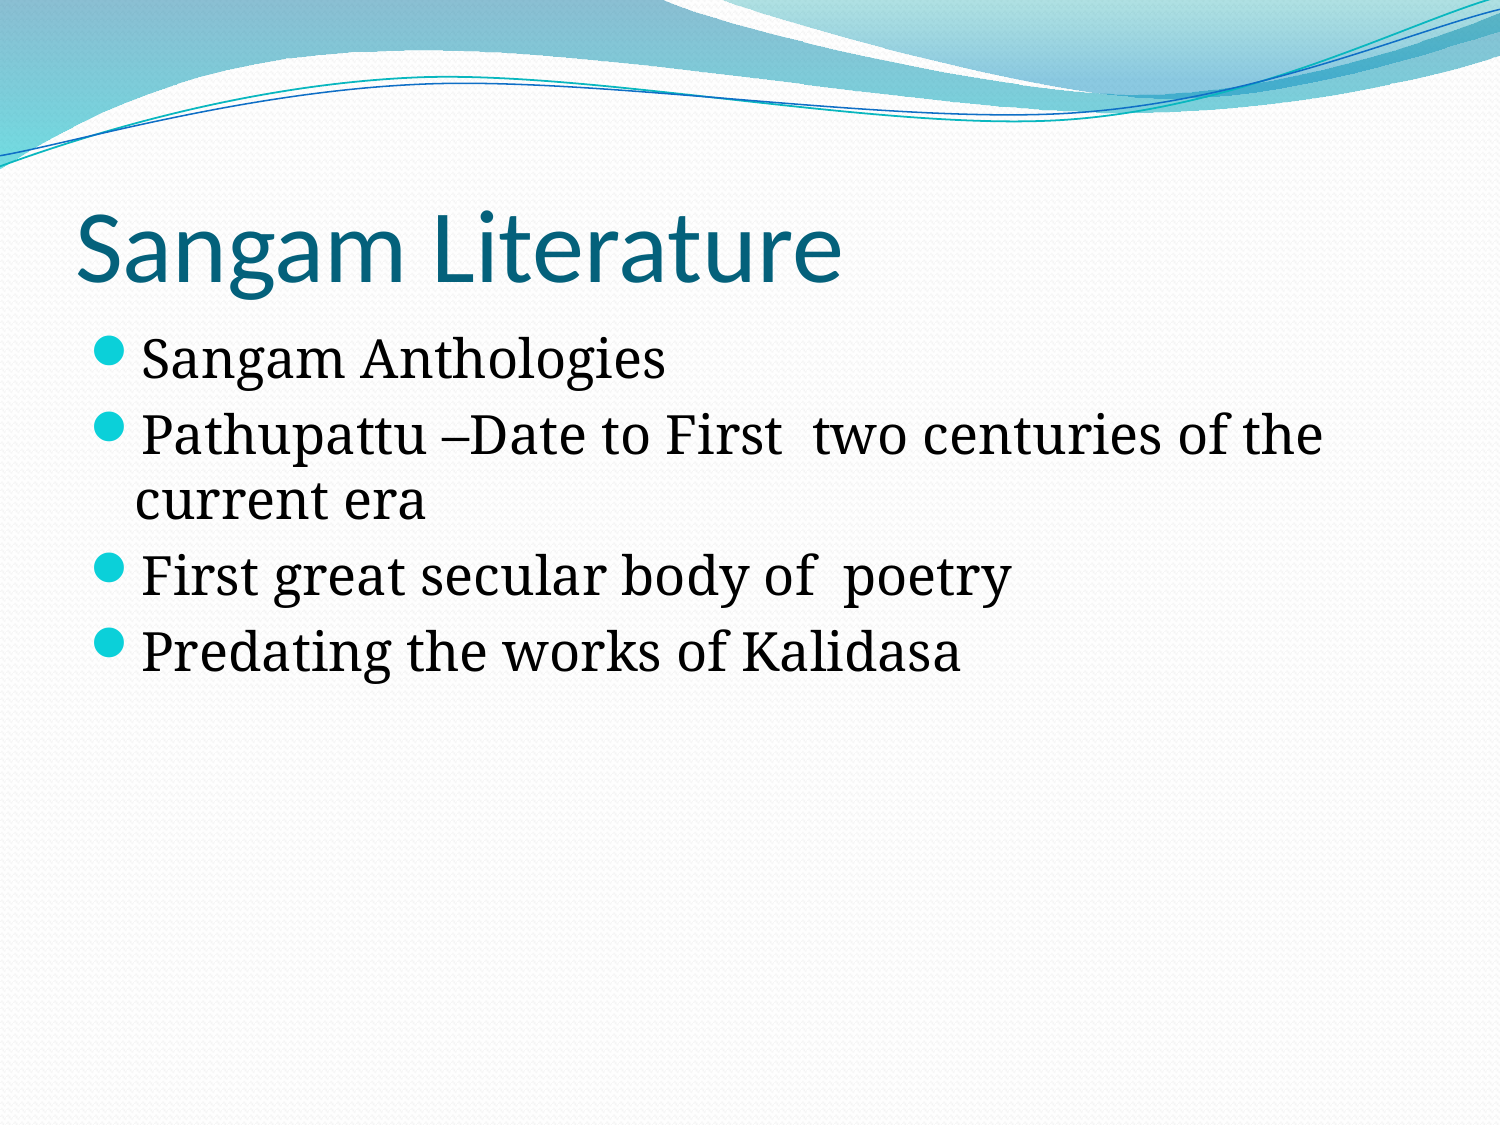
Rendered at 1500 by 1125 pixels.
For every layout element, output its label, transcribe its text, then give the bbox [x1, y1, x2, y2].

list Sangam Anthologies Pathupattu –Date to First two centuries of the current era First great secular body of poetry Predating the works of Kalidasa [75, 317, 1425, 1038]
title Sangam Literature [75, 115, 1425, 303]
